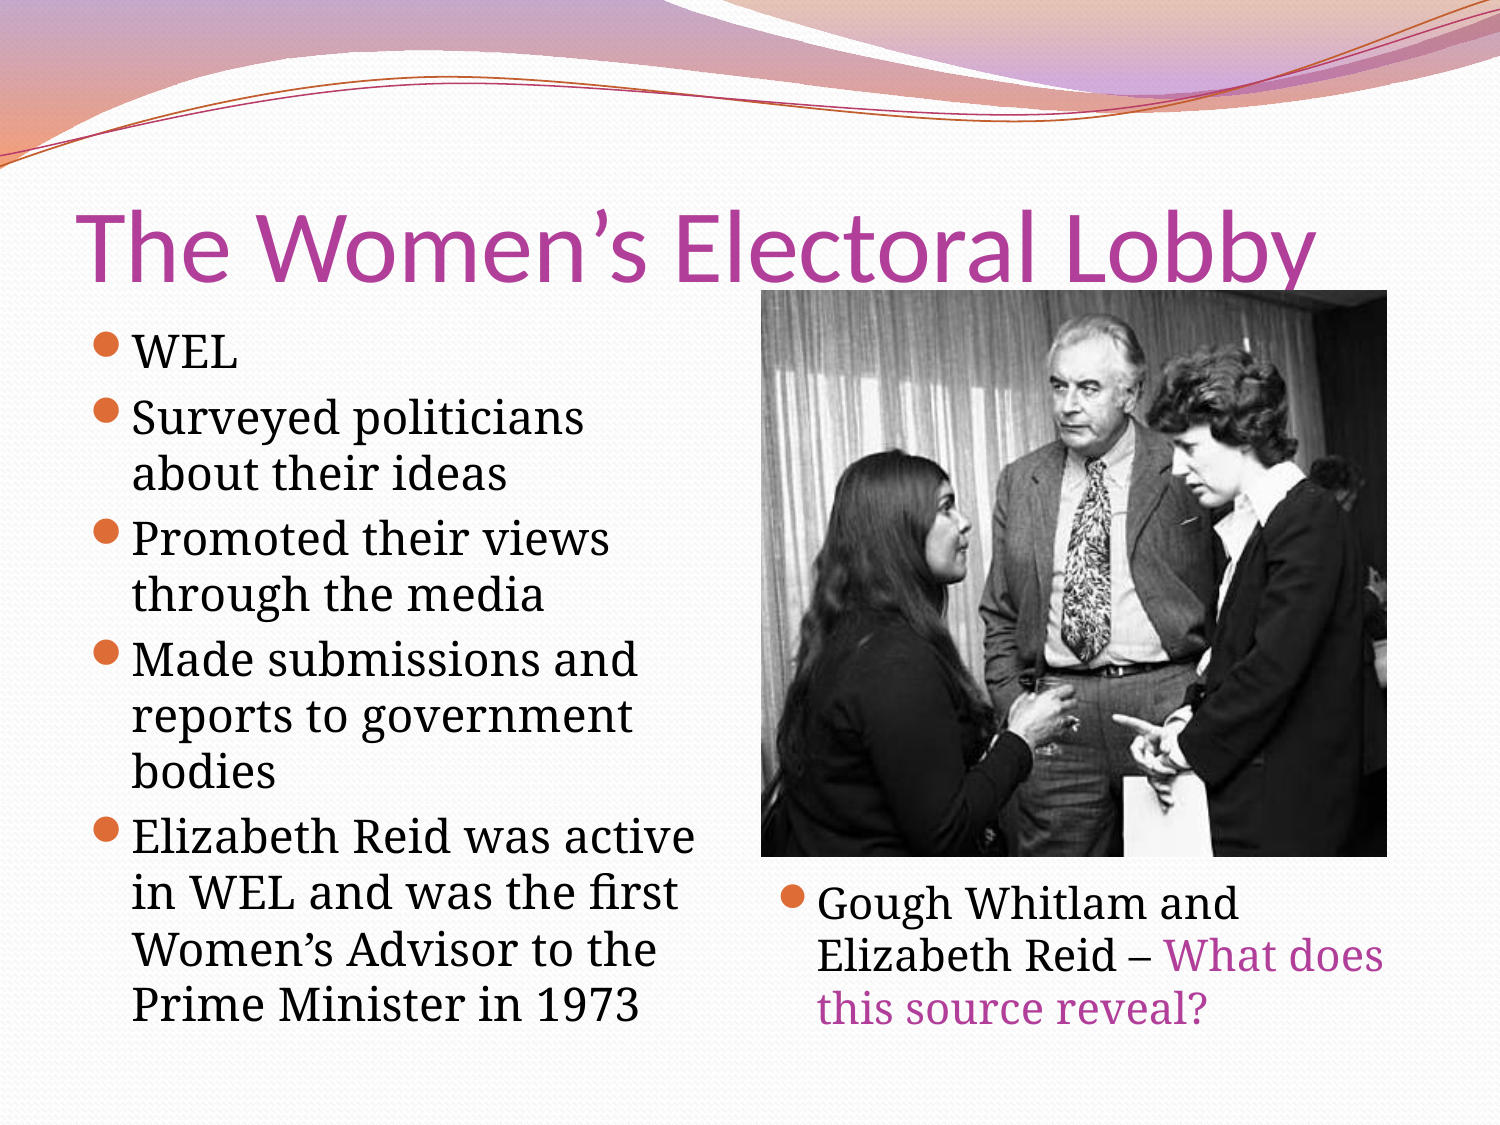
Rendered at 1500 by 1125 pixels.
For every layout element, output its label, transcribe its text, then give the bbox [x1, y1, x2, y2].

list WEL Surveyed politicians about their ideas Promoted their views through the media Made submissions and reports to government bodies Elizabeth Reid was active in WEL and was the first Women’s Advisor to the Prime Minister in 1973 [75, 314, 738, 1043]
list Gough Whitlam and Elizabeth Reid – What does this source reveal? [762, 314, 1425, 1043]
picture [761, 290, 1387, 857]
title The Women’s Electoral Lobby [75, 115, 1425, 303]
